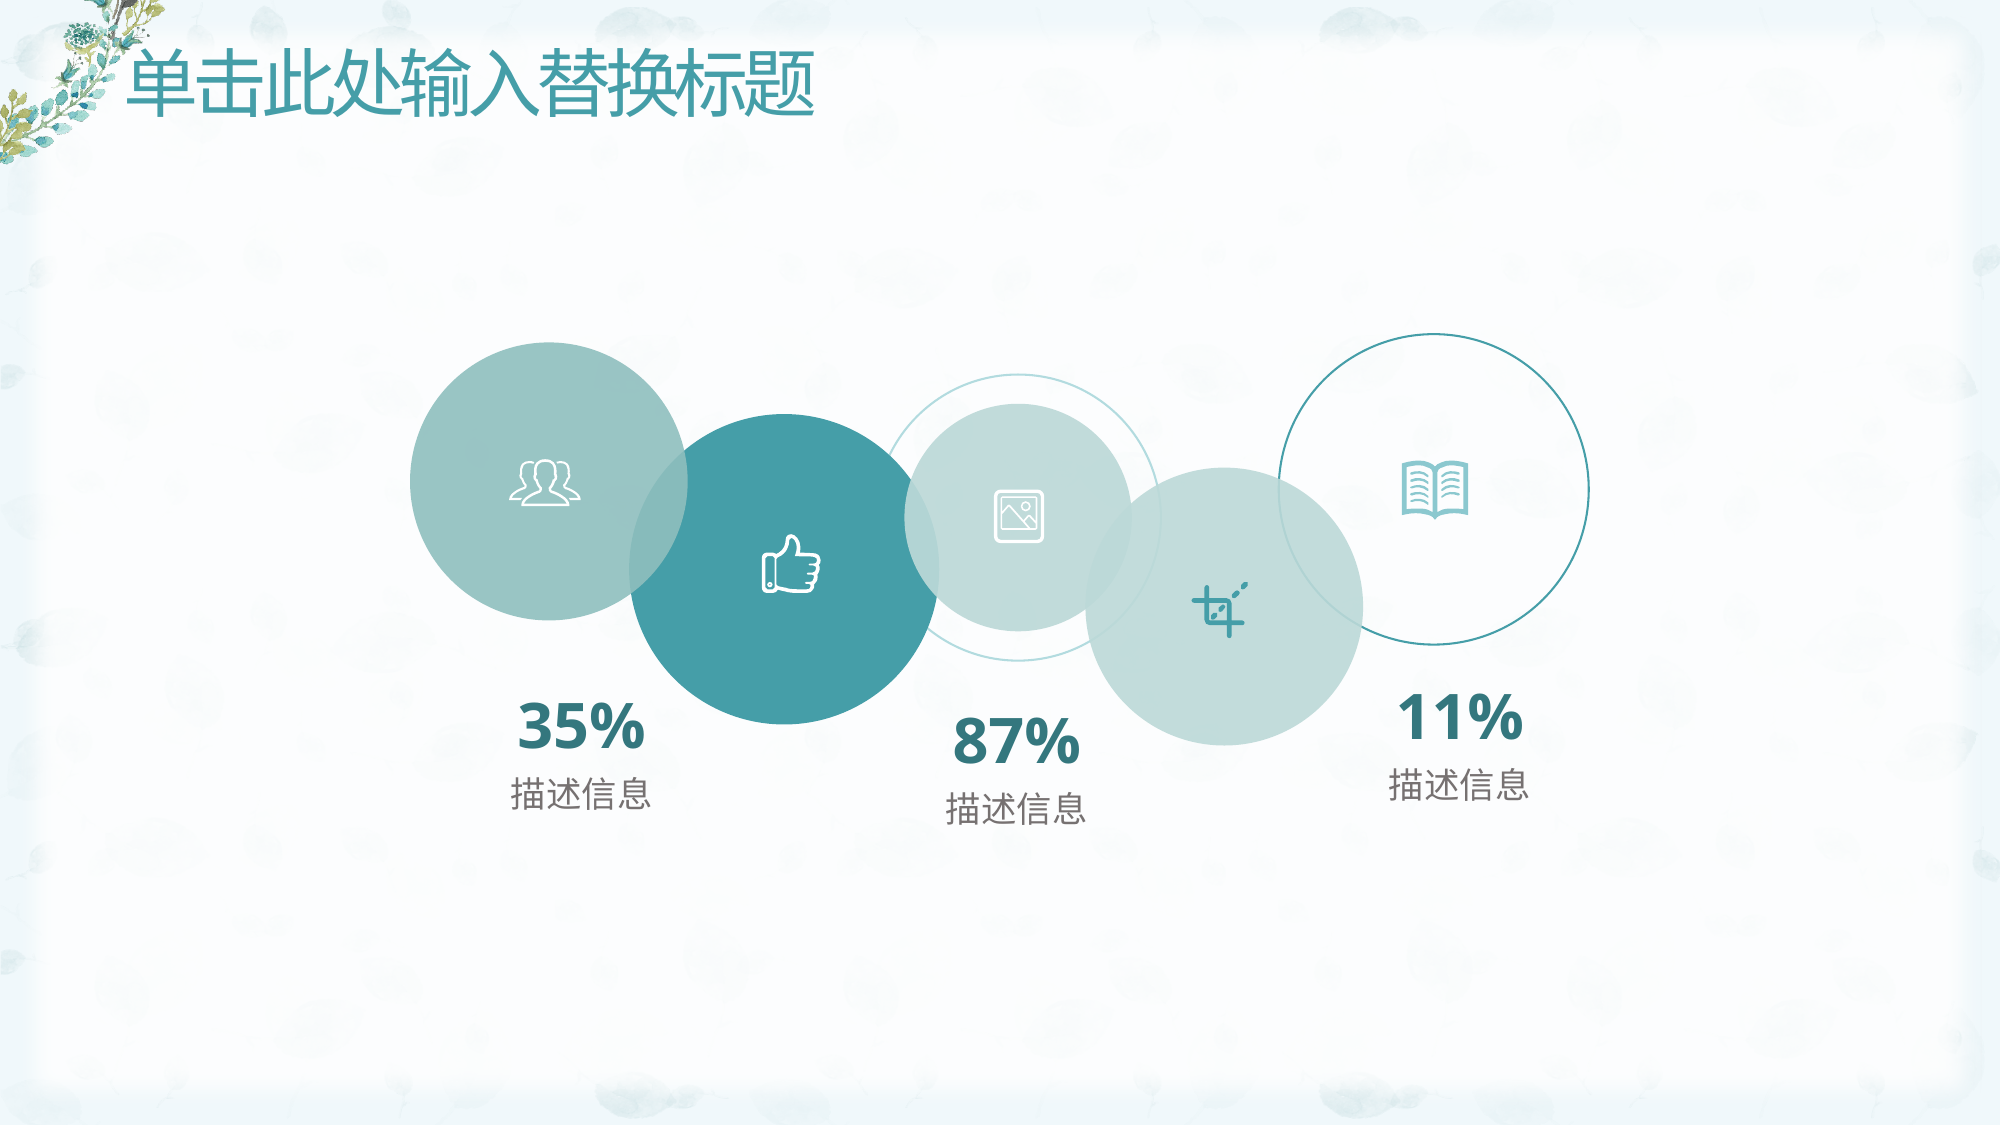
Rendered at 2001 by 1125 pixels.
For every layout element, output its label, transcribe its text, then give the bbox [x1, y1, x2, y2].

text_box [1401, 460, 1469, 520]
text_box [631, 414, 937, 725]
text_box [410, 342, 688, 621]
picture [0, 0, 171, 191]
text_box [890, 374, 1157, 502]
text_box 87% [901, 655, 1132, 784]
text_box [509, 459, 581, 507]
text_box 描述信息 [417, 764, 746, 822]
text_box [1279, 334, 1589, 631]
text_box [1085, 467, 1364, 746]
text_box 35% [466, 640, 697, 769]
title 单击此处输入替换标题 [109, 38, 1834, 136]
text_box [904, 403, 1131, 632]
text_box [928, 599, 1089, 655]
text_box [761, 534, 821, 593]
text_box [993, 489, 1045, 544]
text_box 描述信息 [852, 779, 1182, 837]
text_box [1191, 581, 1249, 639]
text_box 11% [1344, 631, 1575, 760]
text_box 描述信息 [1295, 755, 1625, 813]
